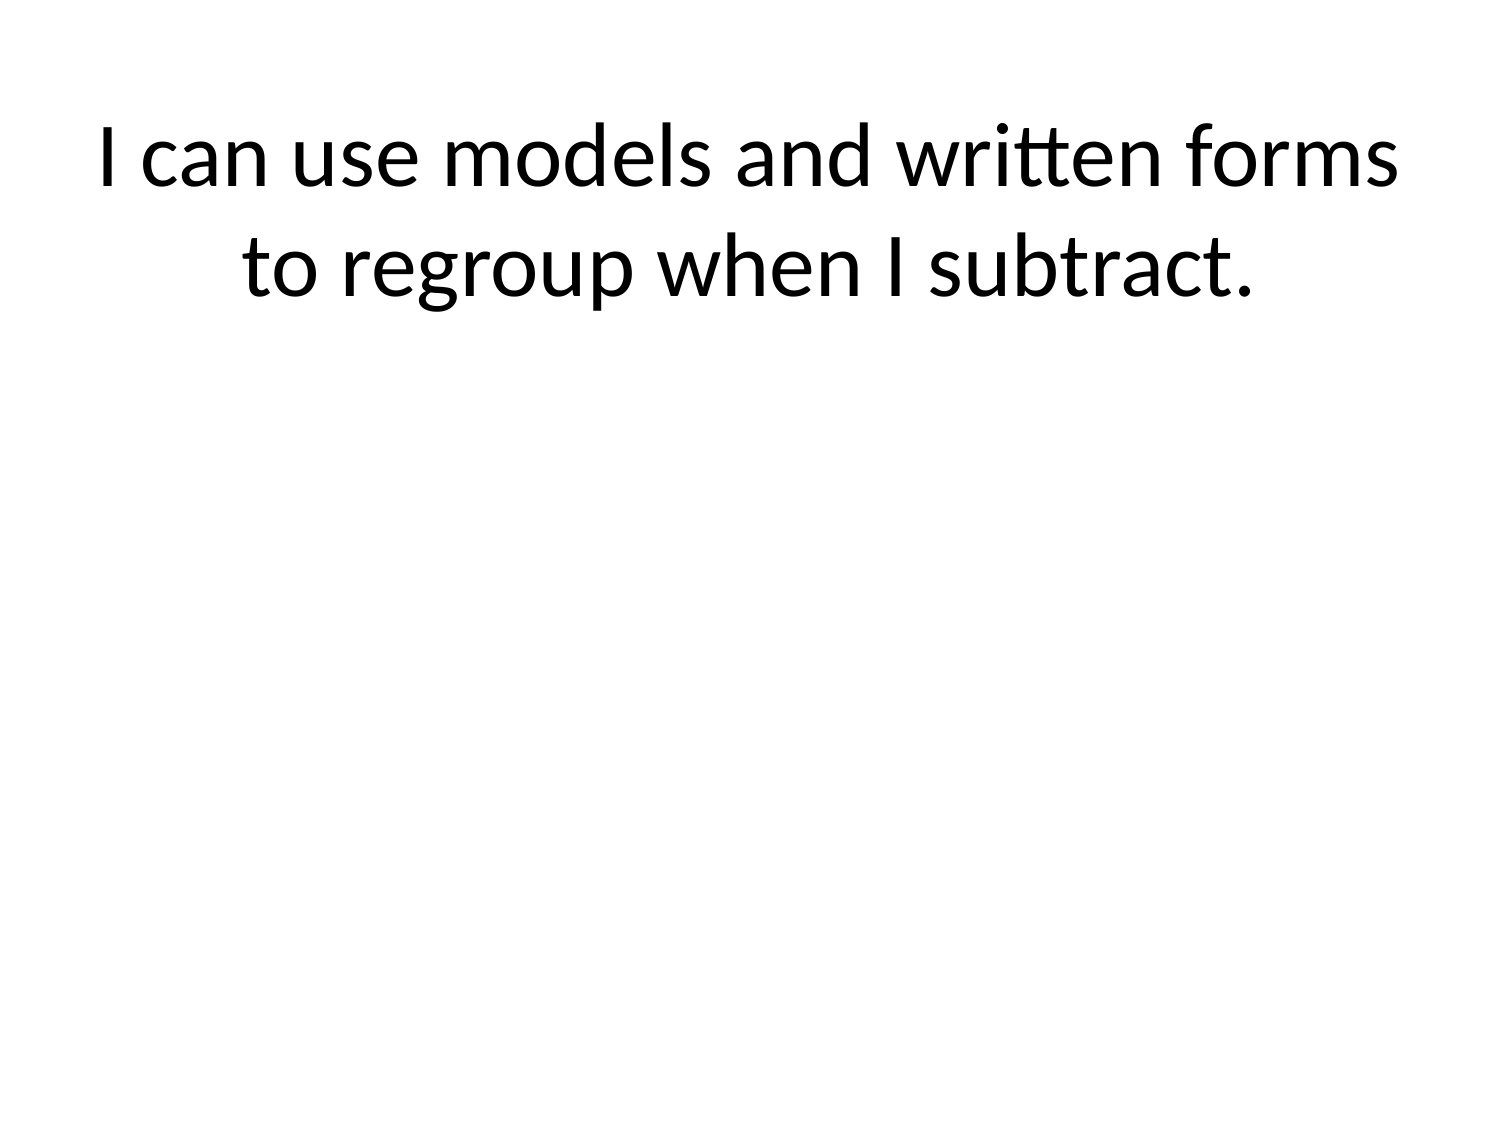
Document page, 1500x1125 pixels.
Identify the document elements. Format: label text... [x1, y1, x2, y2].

title I can use models and written forms to regroup when I subtract. [75, 45, 1425, 364]
